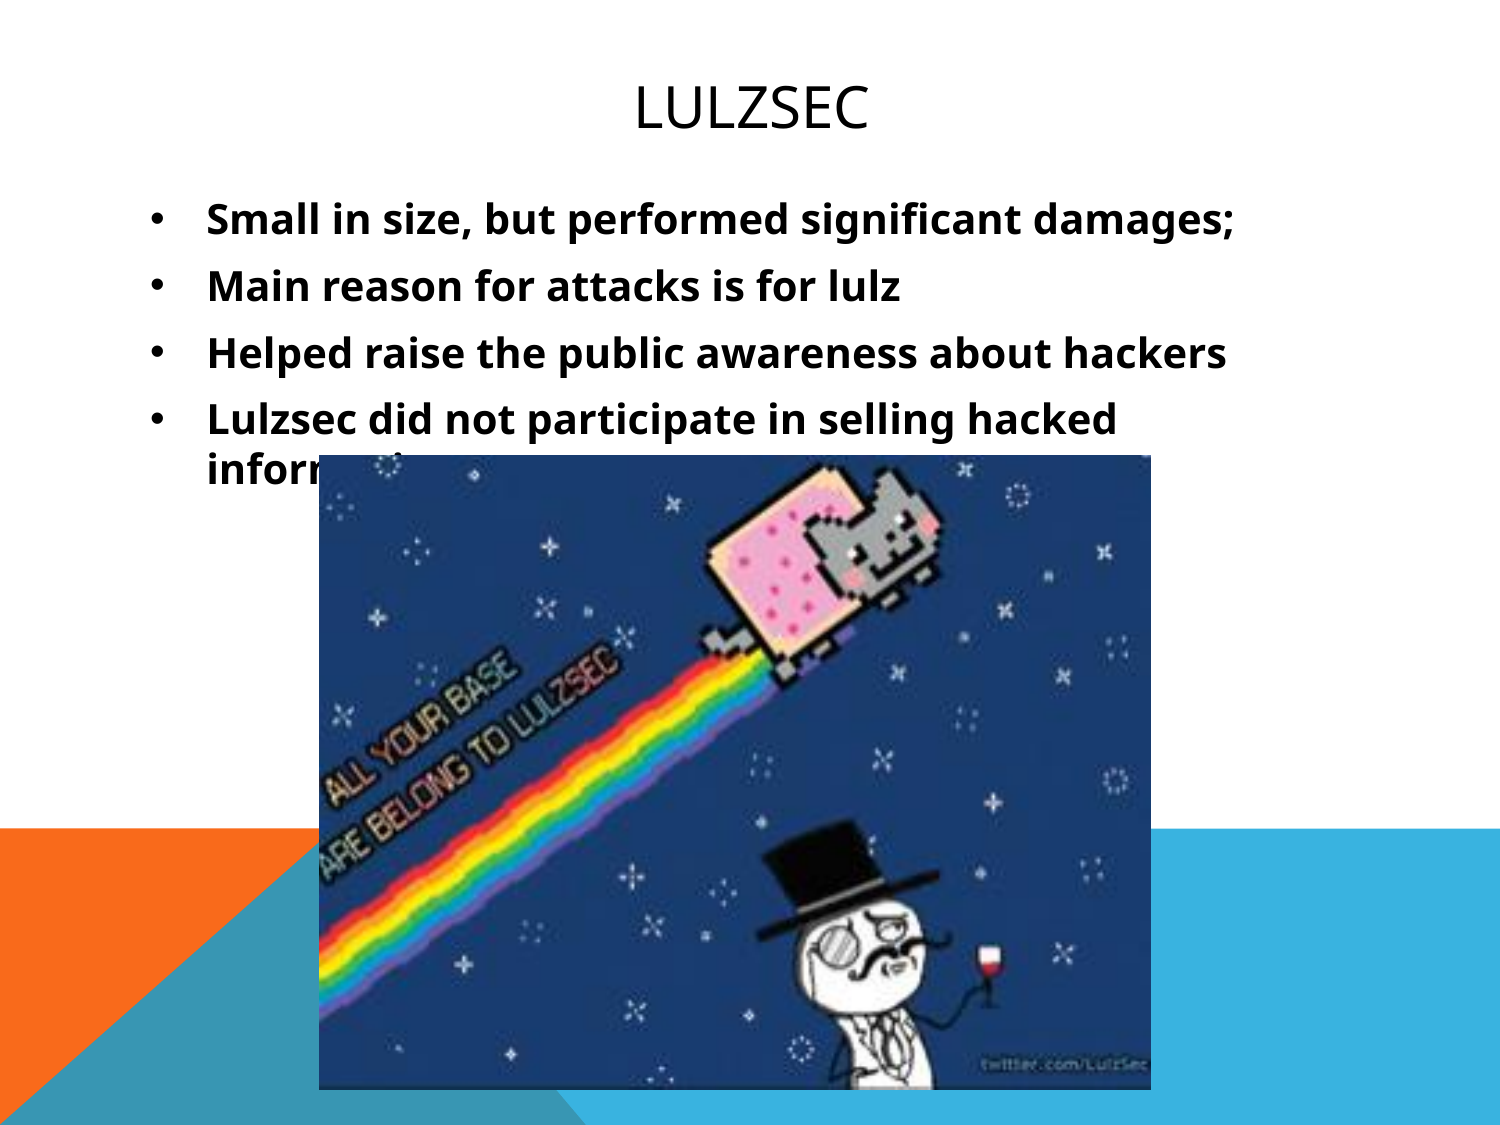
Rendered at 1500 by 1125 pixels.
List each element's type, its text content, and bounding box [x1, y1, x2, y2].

list Small in size, but performed significant damages; Main reason for attacks is for lulz Helped raise the public awareness about hackers Lulzsec did not participate in selling hacked information [135, 185, 1369, 773]
picture [319, 455, 1151, 1091]
title Lulzsec [135, 60, 1369, 150]
